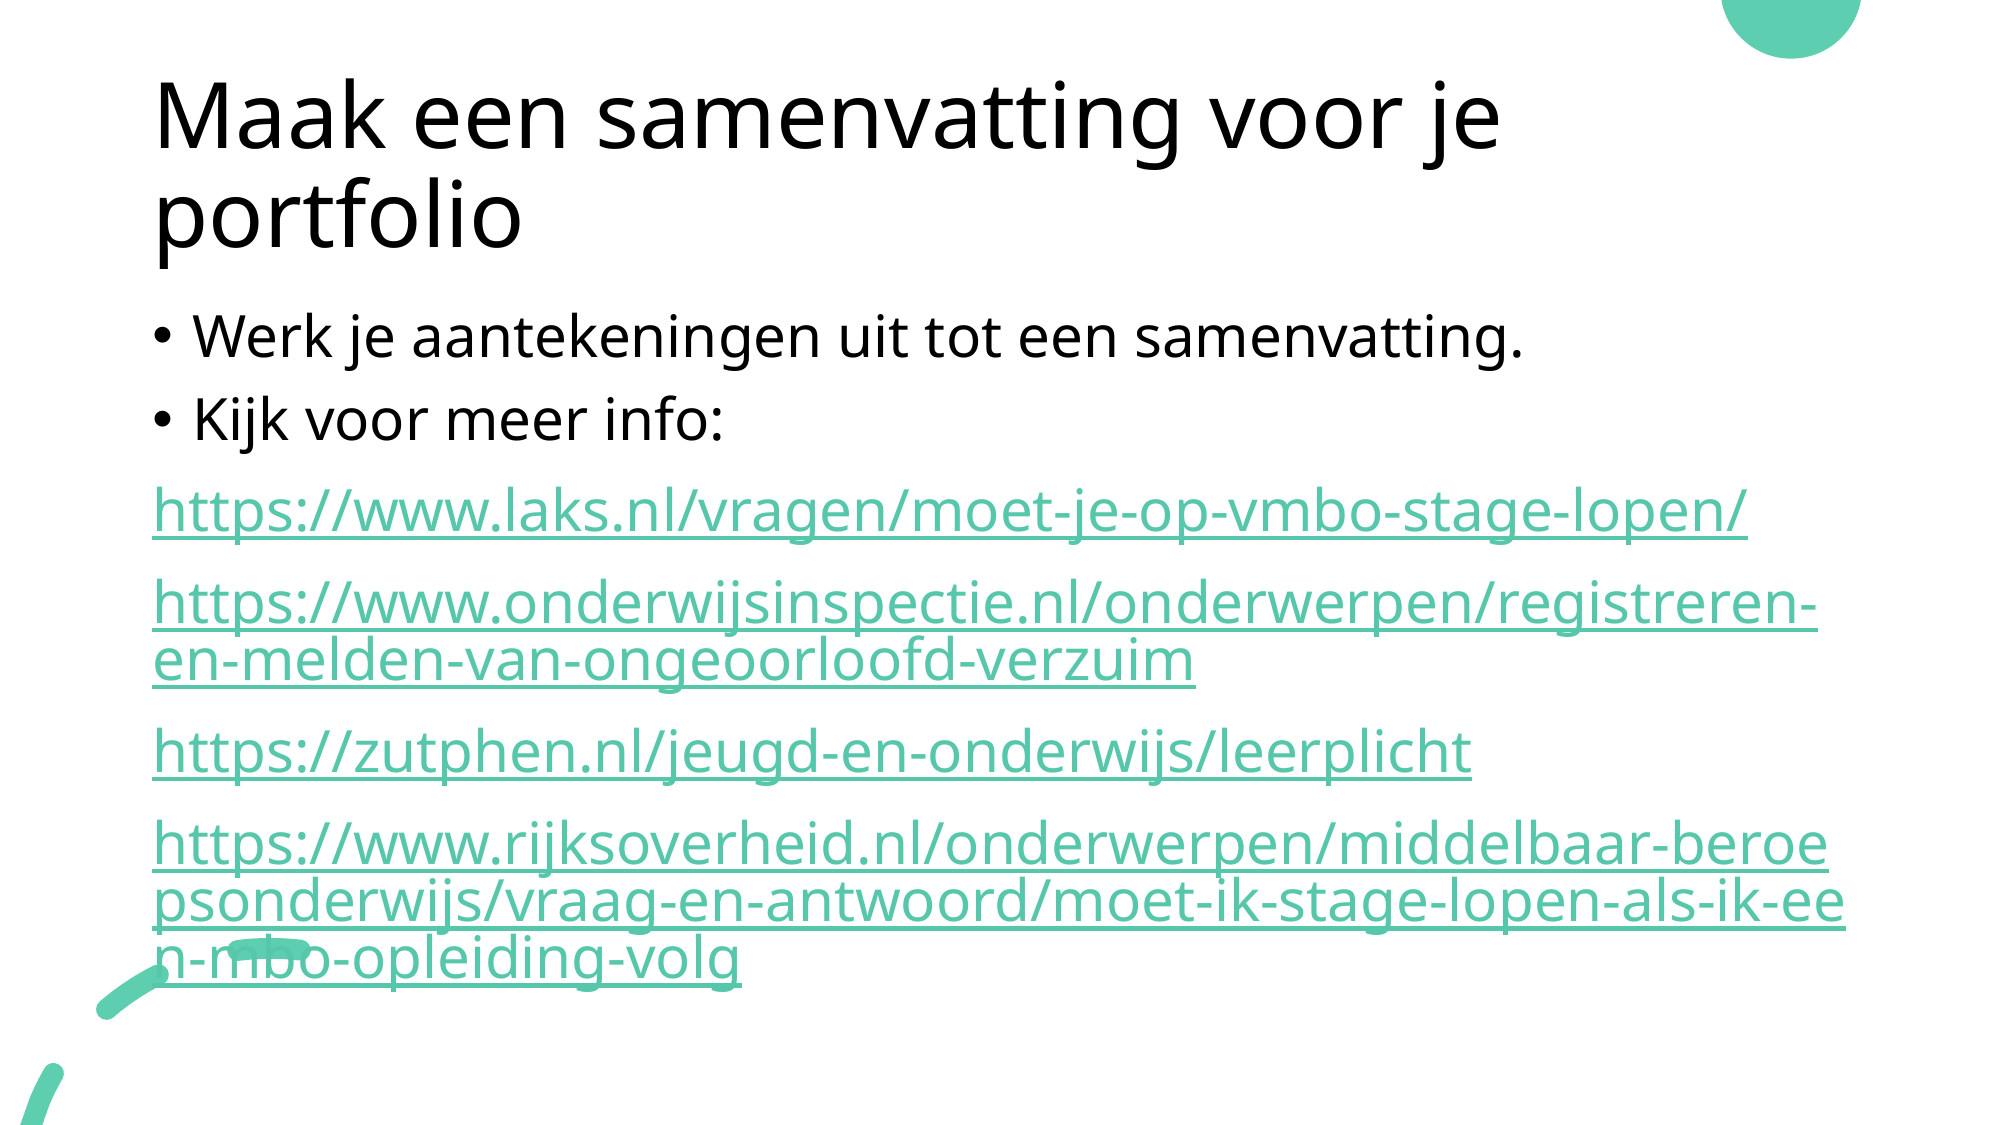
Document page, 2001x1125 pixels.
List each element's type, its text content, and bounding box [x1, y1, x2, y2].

title Maak een samenvatting voor je portfolio [137, 59, 1863, 278]
list Werk je aantekeningen uit tot een samenvatting. Kijk voor meer info: https://www.laks.nl/vragen/moet-je-op-vmbo-stage-lopen/ https://www.onderwijsinspectie.nl/onderwerpen/registreren-en-melden-van-ongeoorloofd-verzuim https://zutphen.nl/jeugd-en-onderwijs/leerplicht https://www.rijksoverheid.nl/onderwerpen/middelbaar-beroepsonderwijs/vraag-en-antwoord/moet-ik-stage-lopen-als-ik-een-mbo-opleiding-volg [137, 299, 1863, 933]
